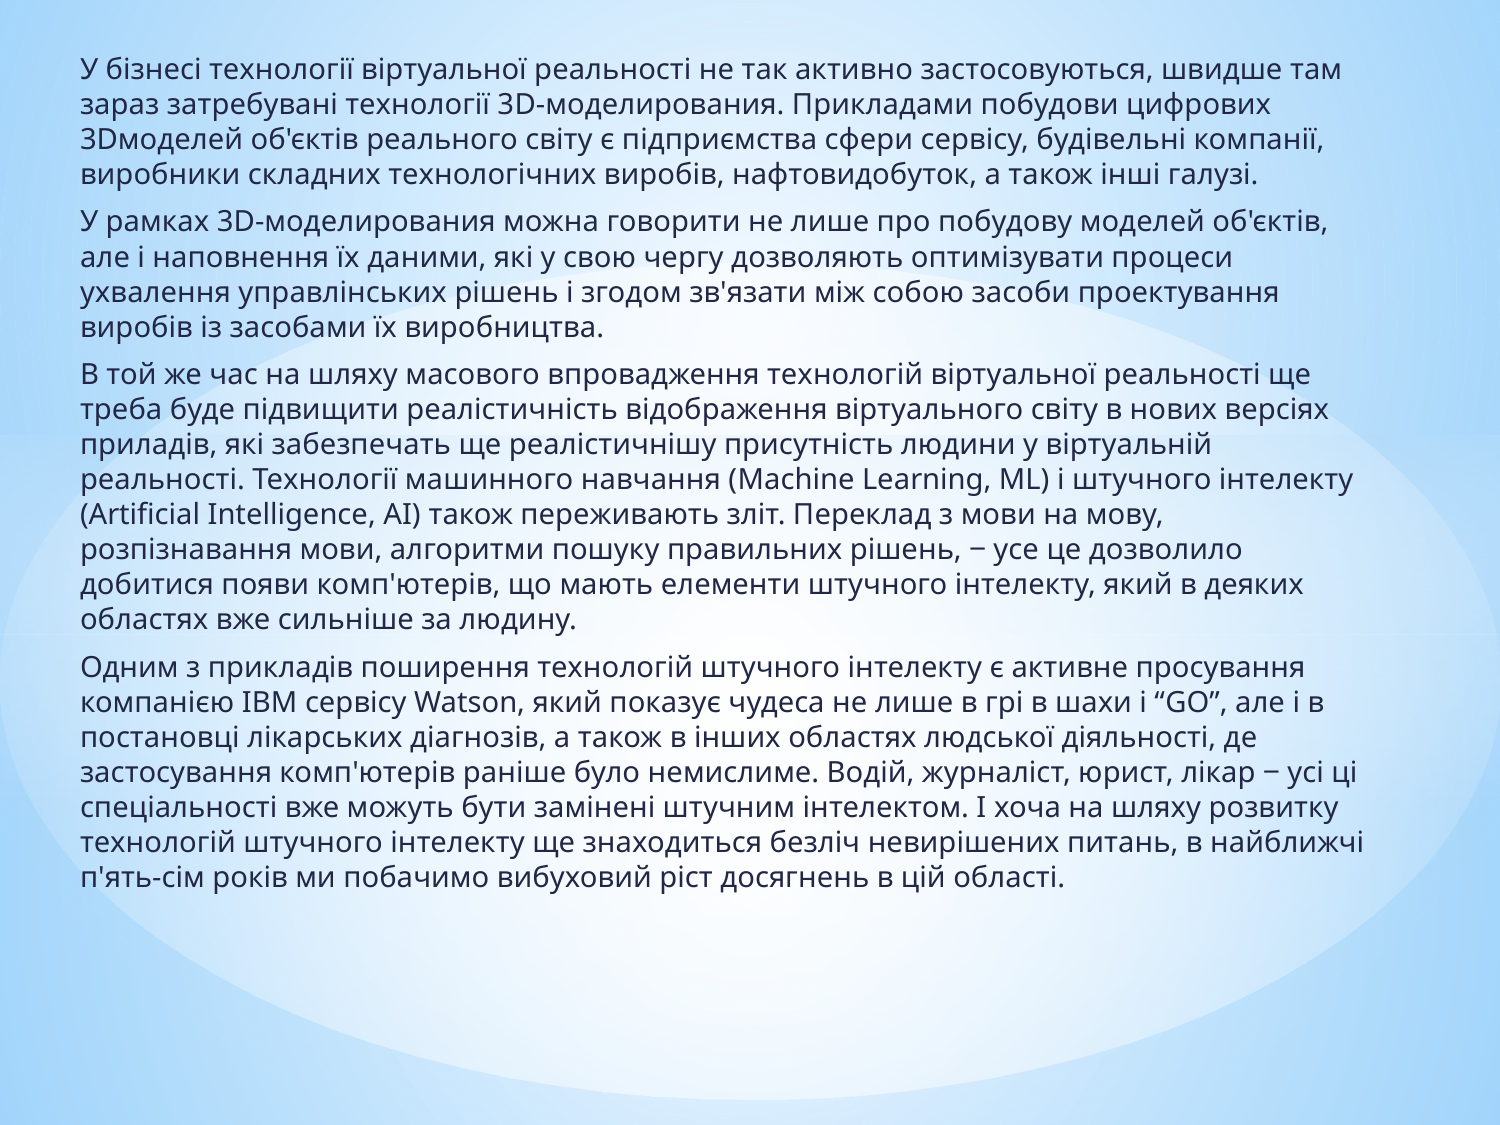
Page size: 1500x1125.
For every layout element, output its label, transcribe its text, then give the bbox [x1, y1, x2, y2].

subtitle У бізнесі технології віртуальної реальності не так активно застосовуються, швидше там зараз затребувані технології 3D-моделирования. Прикладами побудови цифрових 3Dмоделей об'єктів реального світу є підприємства сфери сервісу, будівельні компанії, виробники складних технологічних виробів, нафтовидобуток, а також інші галузі. У рамках 3D-моделирования можна говорити не лише про побудову моделей об'єктів, але і наповнення їх даними, які у свою чергу дозволяють оптимізувати процеси ухвалення управлінських рішень і згодом зв'язати між собою засоби проектування виробів із засобами їх виробництва. В той же час на шляху масового впровадження технологій віртуальної реальності ще треба буде підвищити реалістичність відображення віртуального світу в нових версіях приладів, які забезпечать ще реалістичнішу присутність людини у віртуальній реальності. Технології машинного навчання (Machine Learning, ML) і штучного інтелекту (Artificial Intelligence, AI) також переживають зліт. Переклад з мови на мову, розпізнавання мови, алгоритми пошуку правильних рішень, ‒ усе це дозволило добитися появи комп'ютерів, що мають елементи штучного інтелекту, який в деяких областях вже сильніше за людину. Одним з прикладів поширення технологій штучного інтелекту є активне просування компанією IBM сервісу Watson, який показує чудеса не лише в грі в шахи і “GO”, але і в постановці лікарських діагнозів, а також в інших областях людської діяльності, де застосування комп'ютерів раніше було немислиме. Водій, журналіст, юрист, лікар ‒ усі ці спеціальності вже можуть бути замінені штучним інтелектом. І хоча на шляху розвитку технологій штучного інтелекту ще знаходиться безліч невирішених питань, в найближчі п'ять-сім років ми побачимо вибуховий ріст досягнень в цій області. [64, 42, 1388, 1071]
